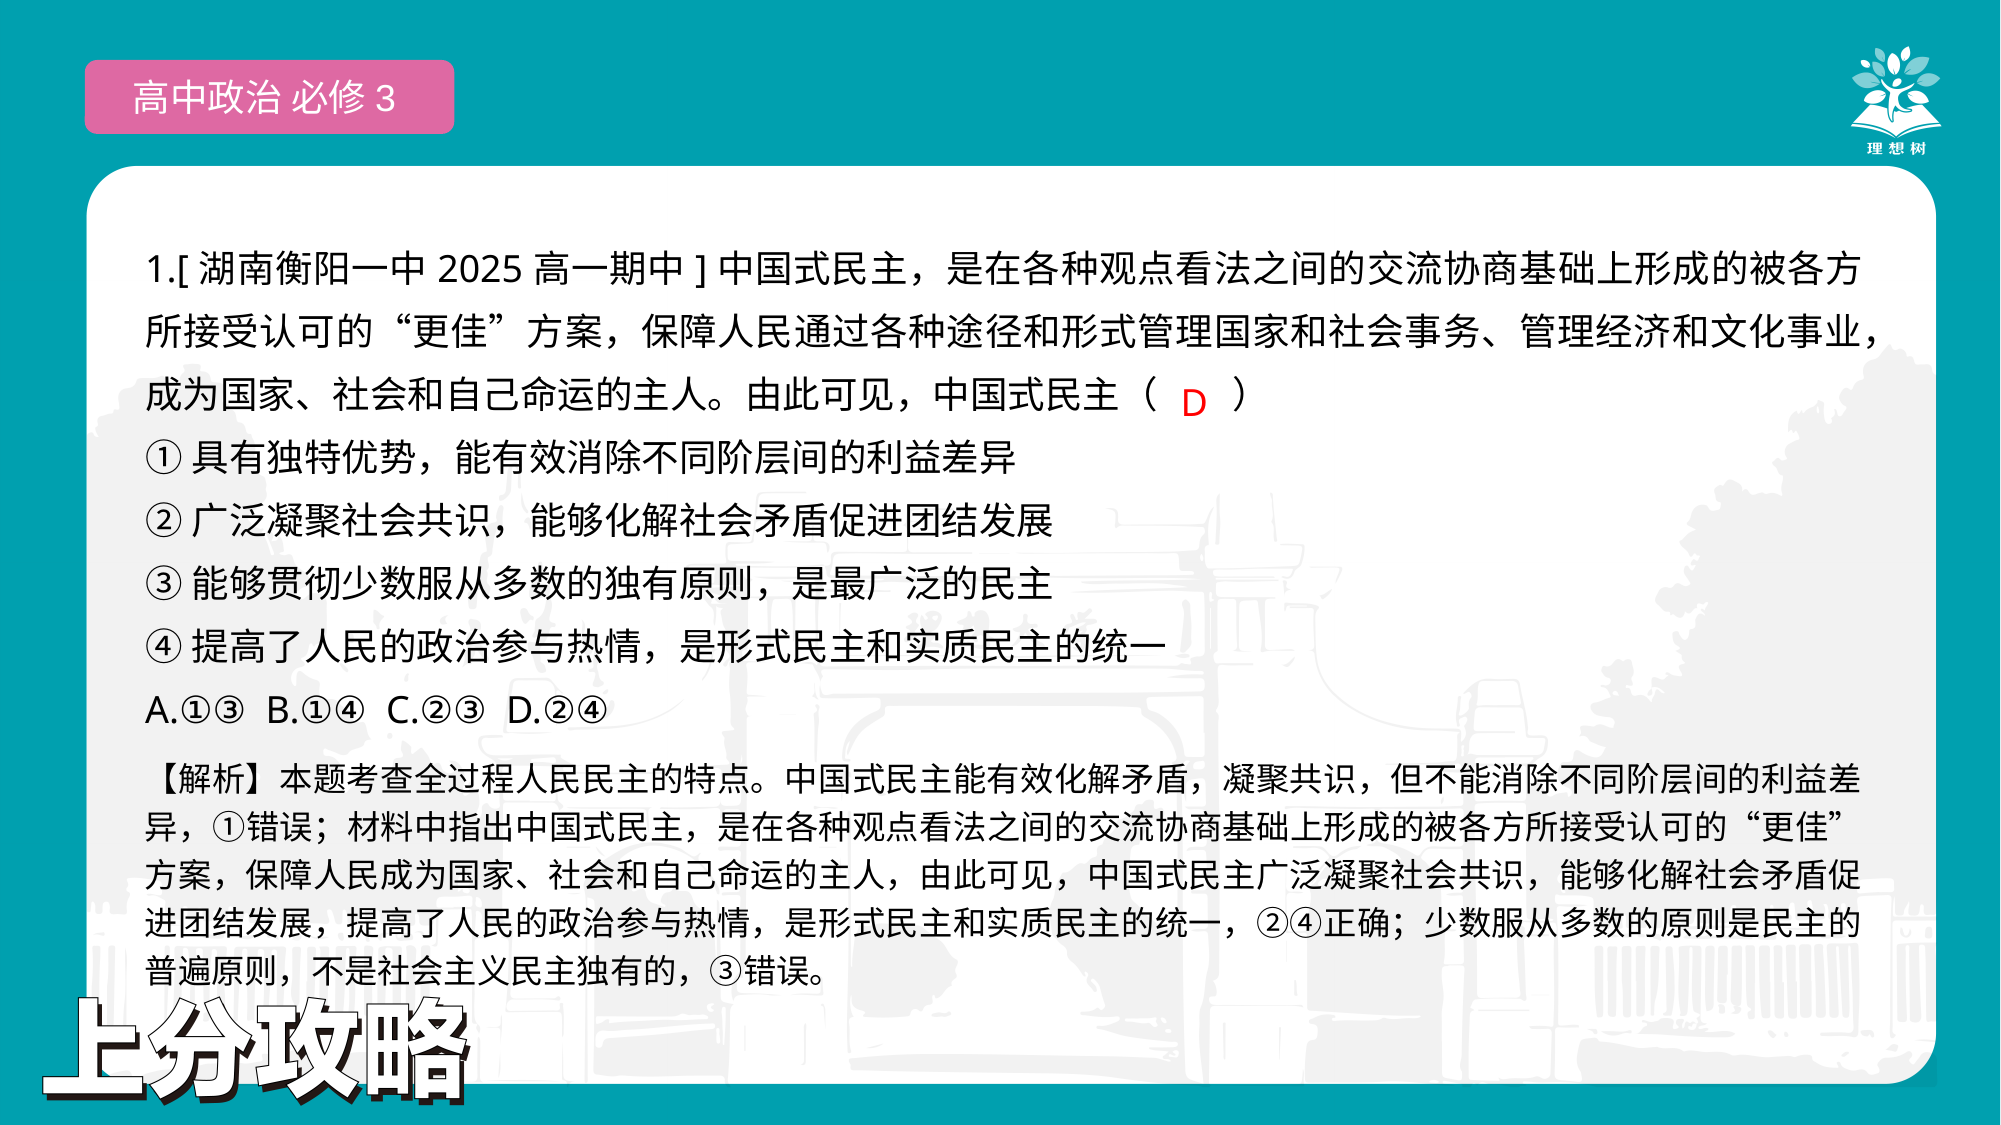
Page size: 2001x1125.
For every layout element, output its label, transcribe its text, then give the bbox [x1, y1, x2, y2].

picture [0, 0, 2001, 1125]
text_box 【解析】本题考查全过程人民民主的特点。中国式民主能有效化解矛盾，凝聚共识，但不能消除不同阶层间的利益差异，①错误；材料中指出中国式民主，是在各种观点看法之间的交流协商基础上形成的被各方所接受认可的“更佳”方案，保障人民成为国家、社会和自己命运的主人，由此可见，中国式民主广泛凝聚社会共识，能够化解社会矛盾促进团结发展，提高了人民的政治参与热情，是形式民主和实质民主的统一，②④正确；少数服从多数的原则是民主的普遍原则，不是社会主义民主独有的，③错误。 [130, 743, 1880, 998]
text_box 高中政治 必修3 [83, 58, 456, 135]
text_box D [1156, 348, 1273, 431]
text_box 1.[湖南衡阳一中2025高一期中]中国式民主，是在各种观点看法之间的交流协商基础上形成的被各方所接受认可的“更佳”方案，保障人民通过各种途径和形式管理国家和社会事务、管理经济和文化事业，成为国家、社会和自己命运的主人。由此可见，中国式民主（ ） ①具有独特优势，能有效消除不同阶层间的利益差异 ②广泛凝聚社会共识，能够化解社会矛盾促进团结发展 ③能够贯彻少数服从多数的独有原则，是最广泛的民主 ④提高了人民的政治参与热情，是形式民主和实质民主的统一 A.①③ B.①④ C.②③ D.②④ [130, 219, 1880, 739]
